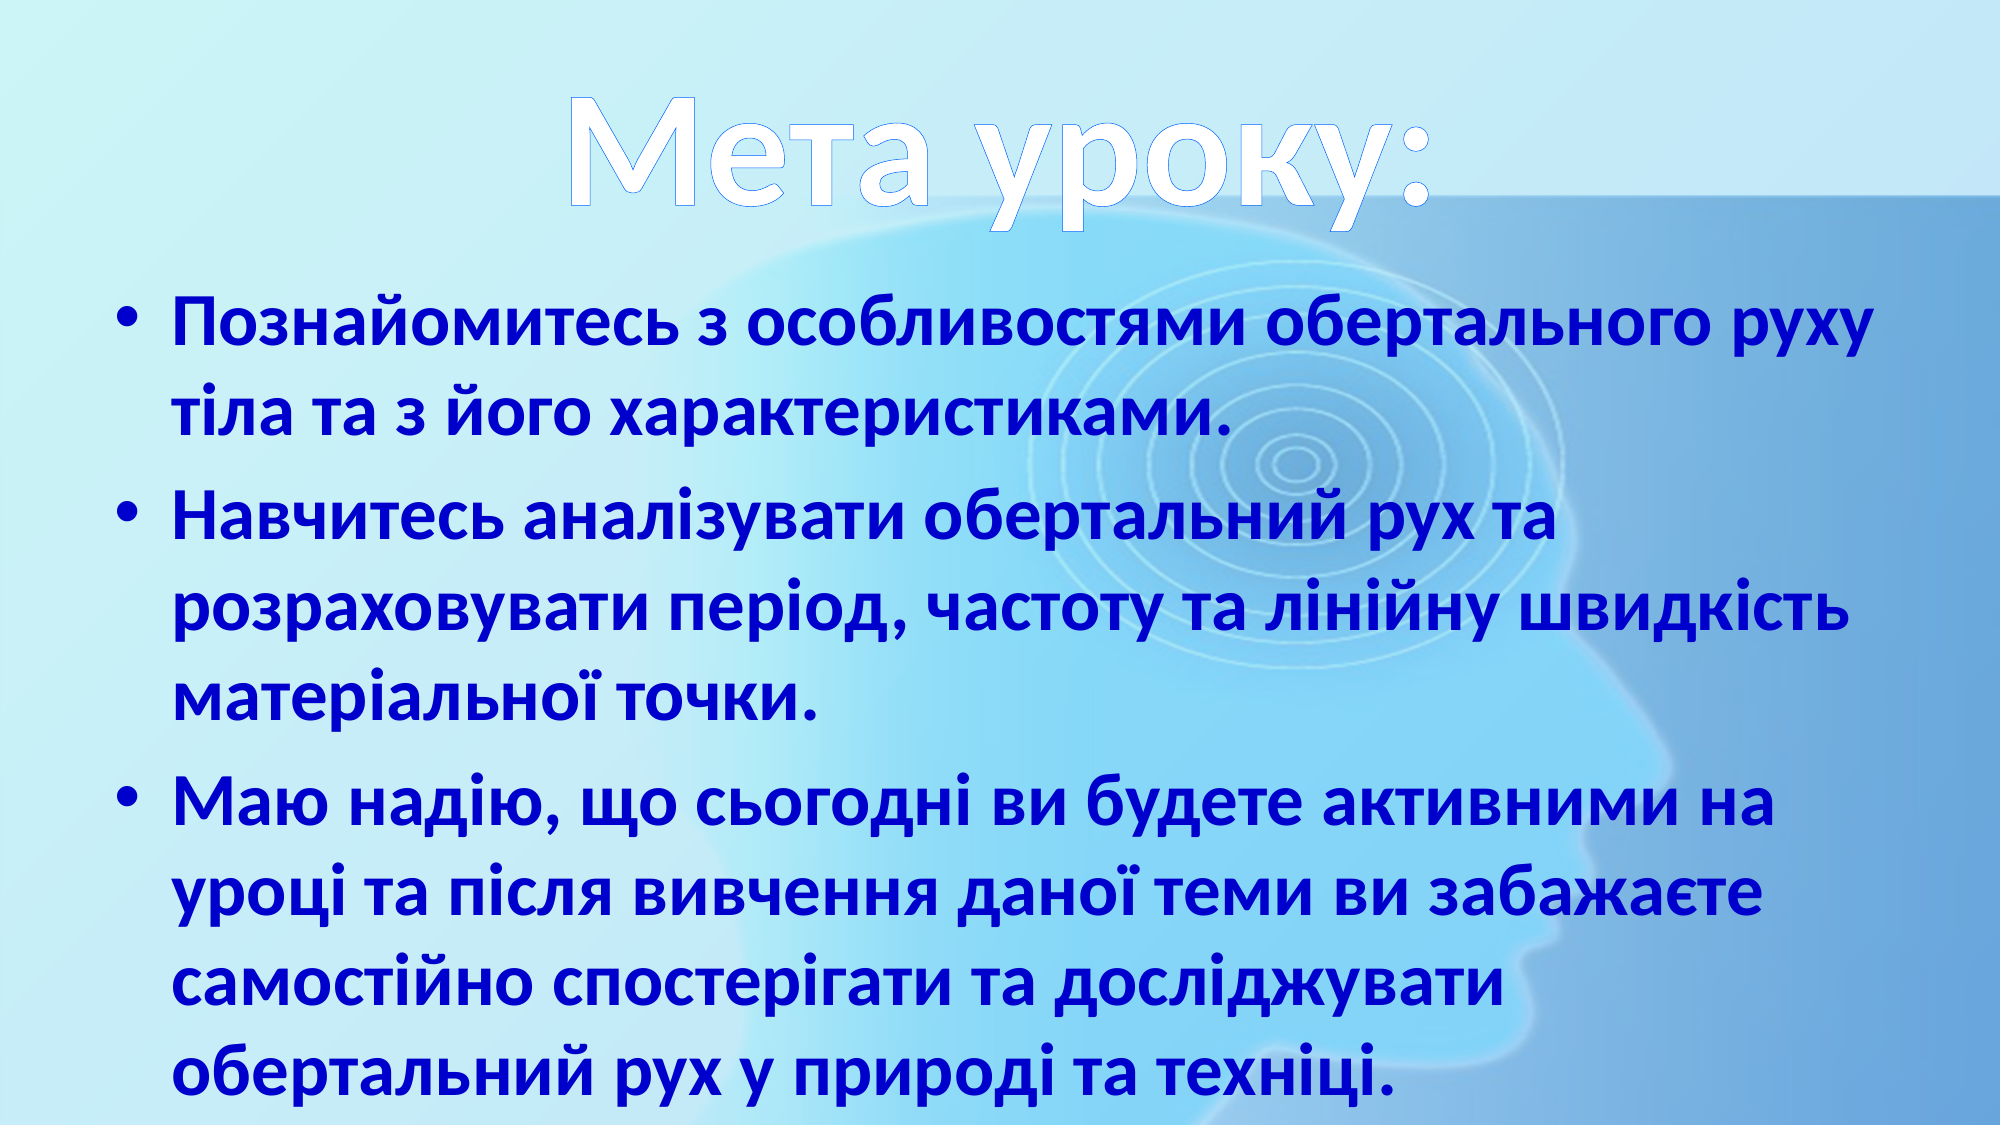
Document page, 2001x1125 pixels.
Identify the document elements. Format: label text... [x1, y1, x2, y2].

picture [0, 0, 2000, 1125]
list Познайомитесь з особливостями обертального руху тіла та з його характеристиками. Навчитесь аналізувати обертальний рух та розраховувати період, частоту та лінійну швидкість матеріальної точки. Маю надію, що сьогодні ви будете активними на уроці та після вивчення даної теми ви забажаєте самостійно спостерігати та досліджувати обертальний рух у природі та техніці. [99, 262, 1900, 1125]
title Мета уроку: [99, 45, 1900, 233]
